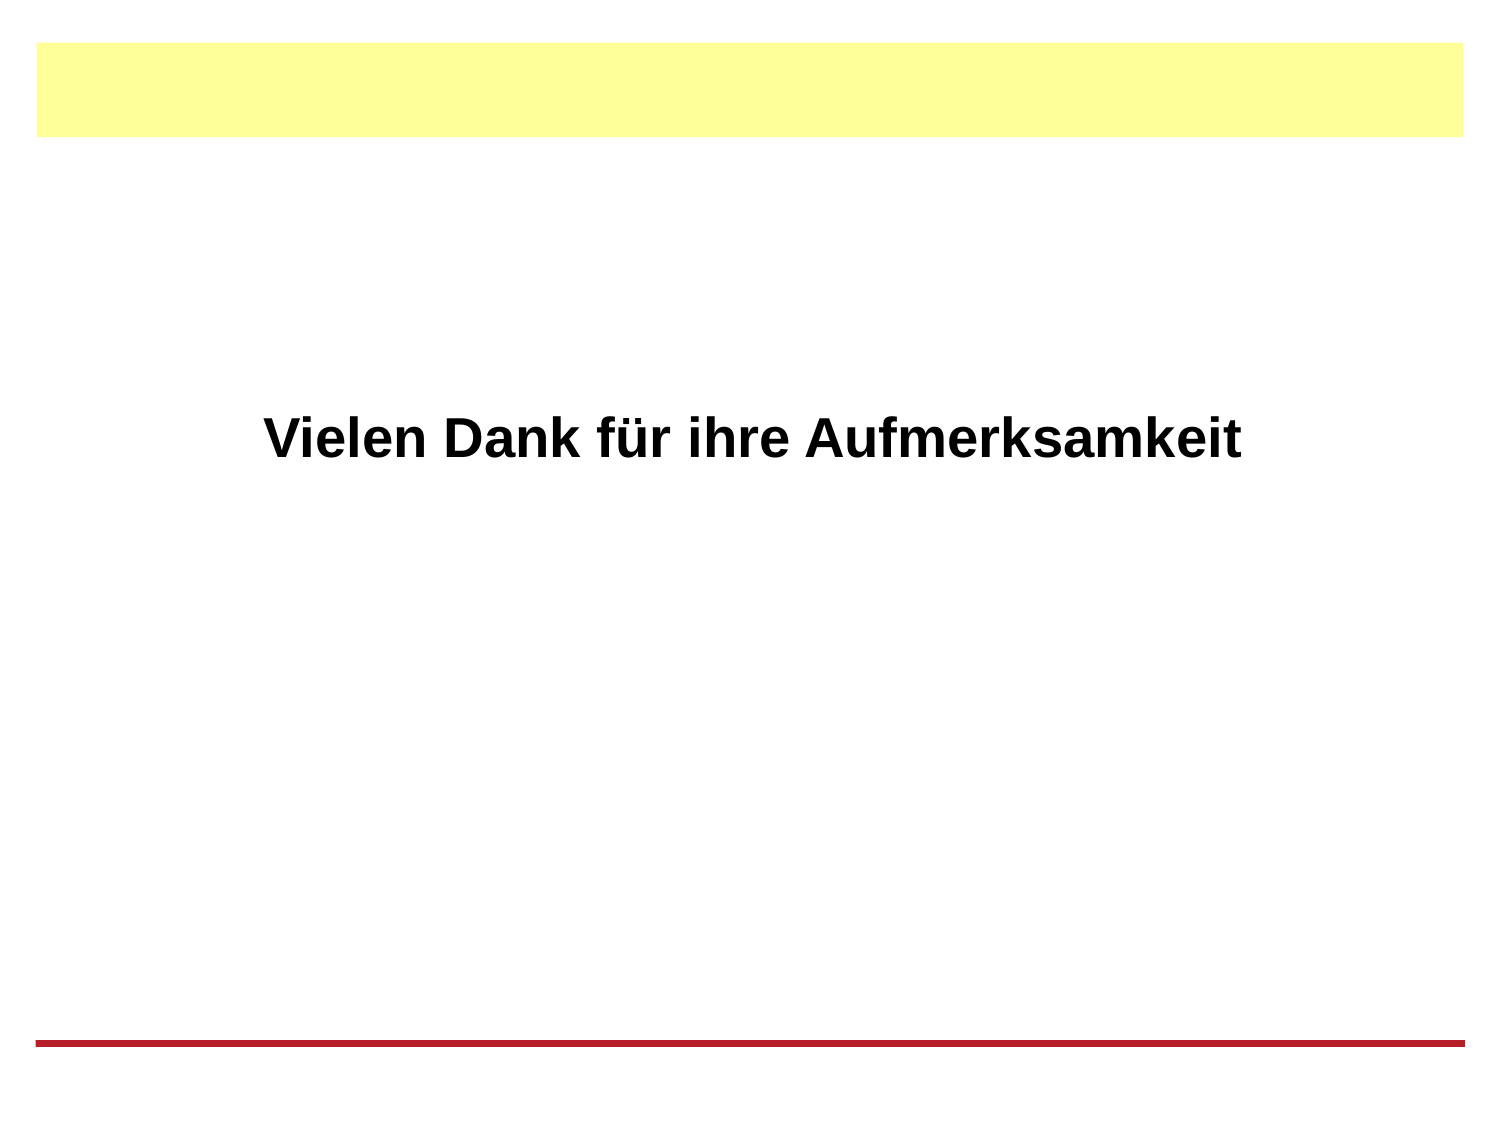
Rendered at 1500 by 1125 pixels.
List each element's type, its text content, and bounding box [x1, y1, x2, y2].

text_box Vielen Dank für ihre Aufmerksamkeit [43, 137, 1462, 1047]
